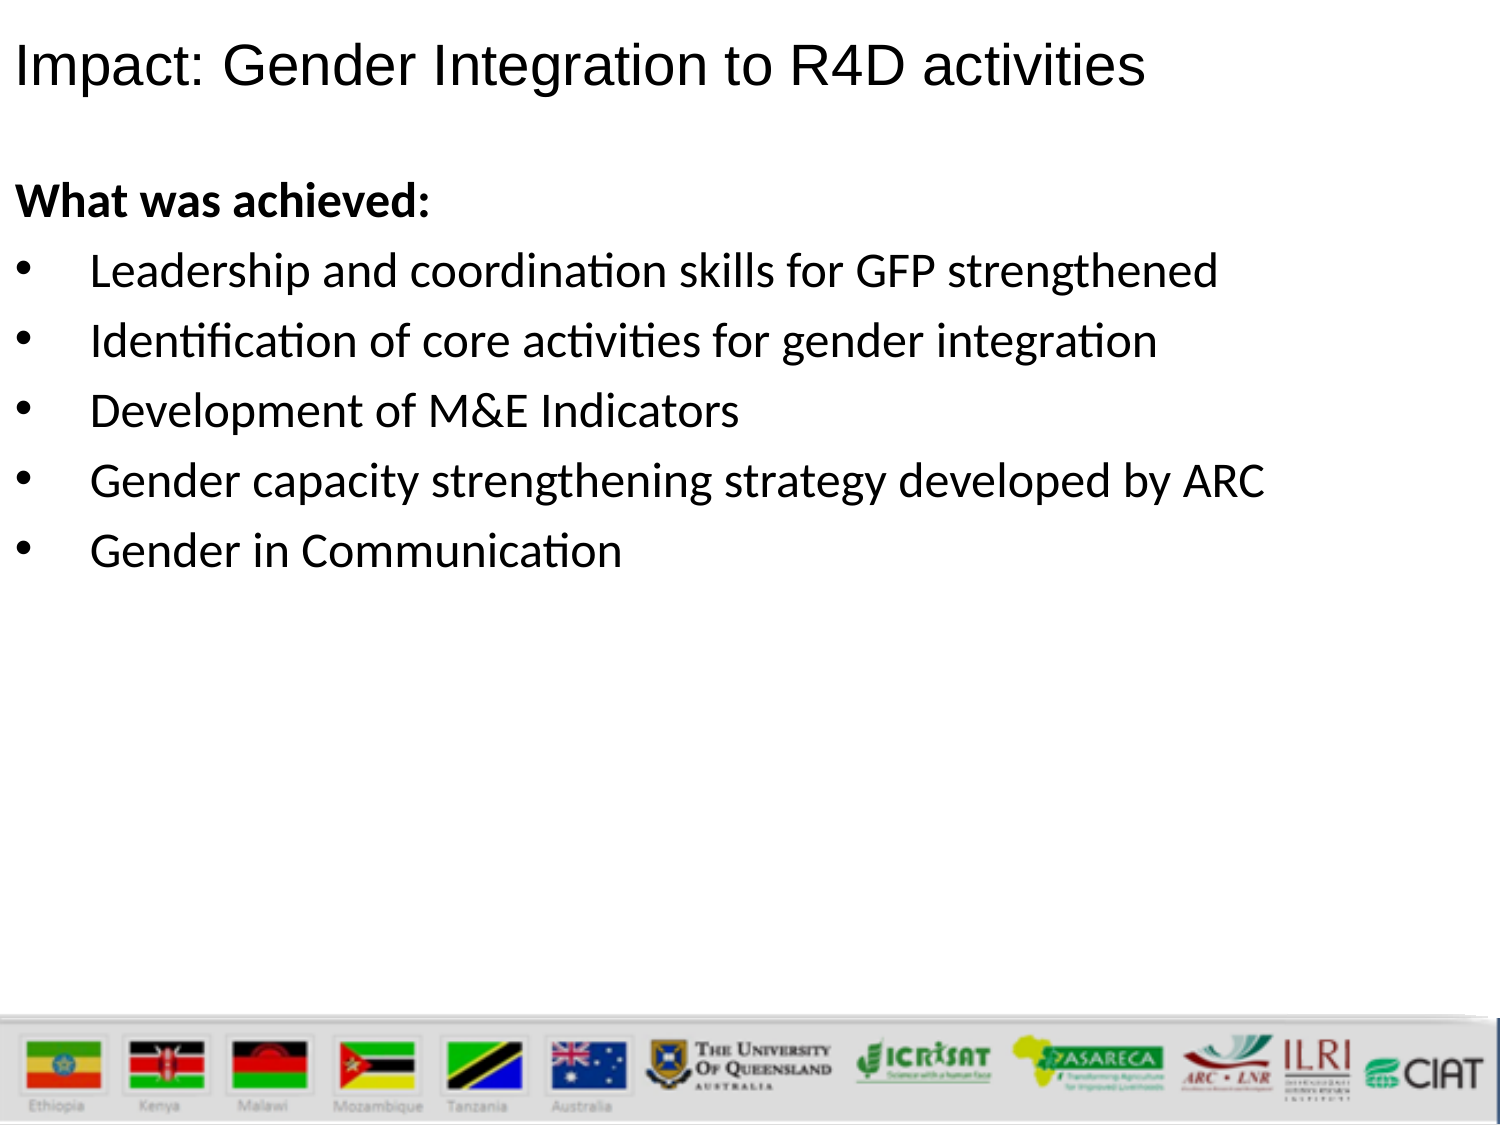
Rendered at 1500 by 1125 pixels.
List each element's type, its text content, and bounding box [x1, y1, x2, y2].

title Impact: Gender Integration to R4D activities [0, 19, 1500, 160]
picture [0, 1008, 1500, 1125]
text_box What was achieved: Leadership and coordination skills for GFP strengthened Identification of core activities for gender integration Development of M&E Indicators Gender capacity strengthening strategy developed by ARC Gender in Communication [0, 160, 1462, 693]
